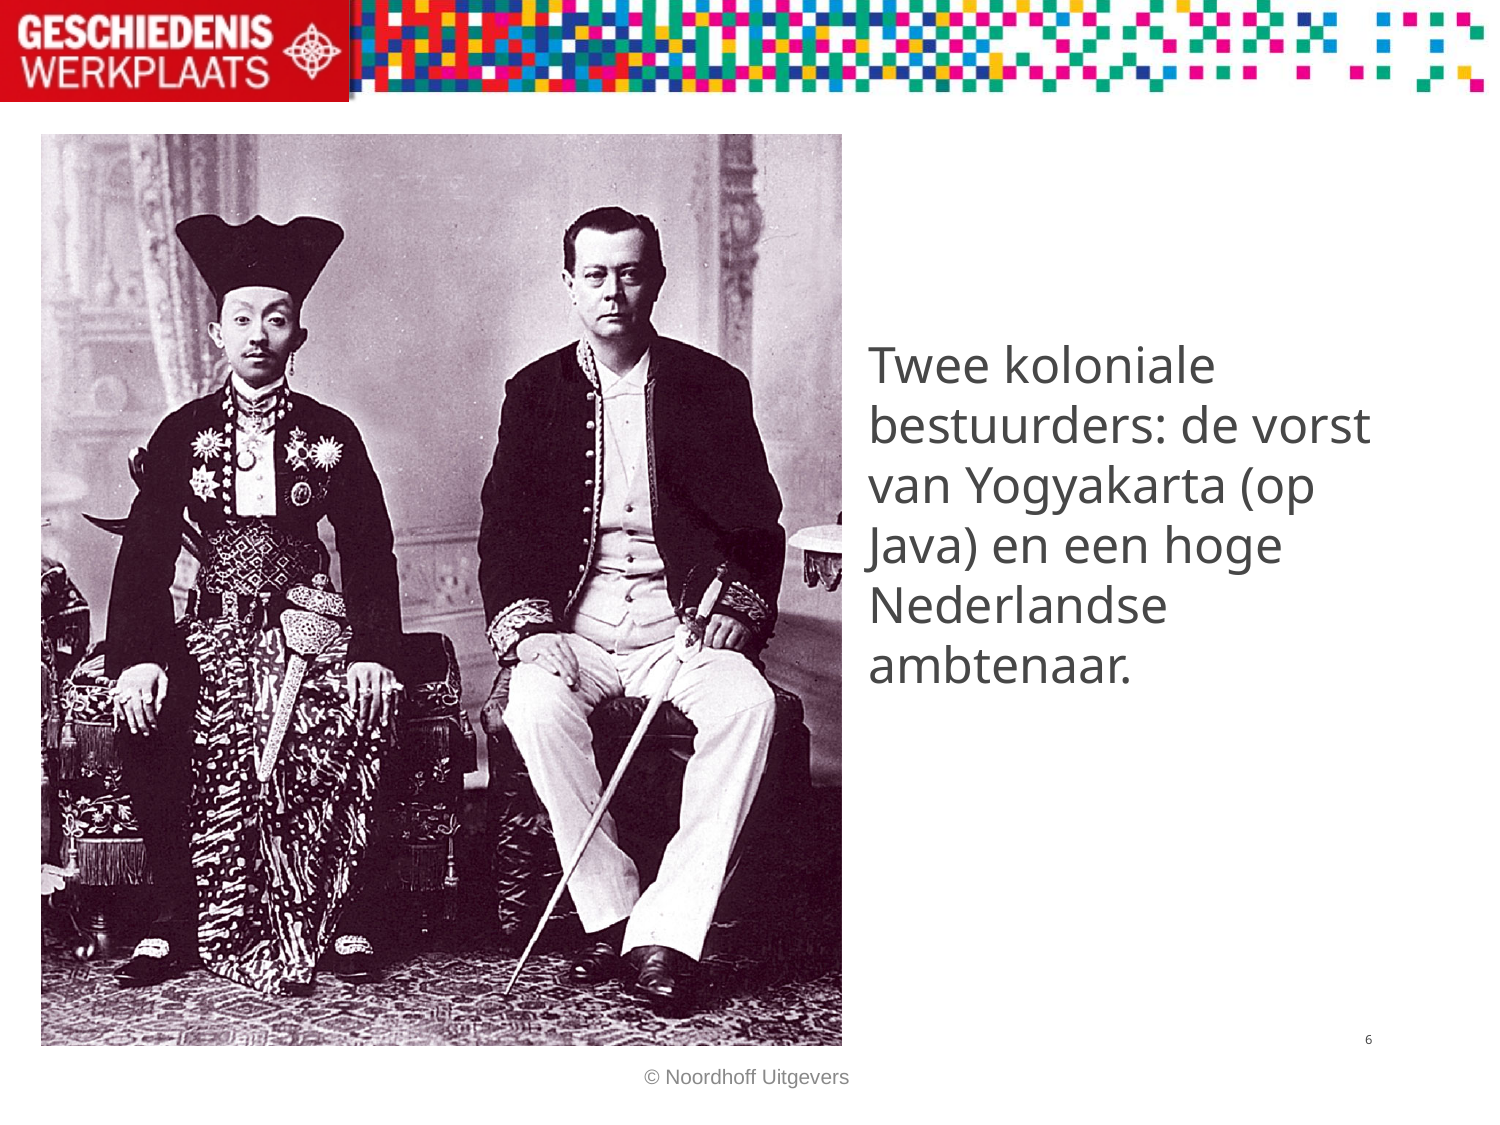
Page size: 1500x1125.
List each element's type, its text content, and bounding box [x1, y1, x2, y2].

text_box © Noordhoff Uitgevers [512, 1045, 988, 1106]
picture [0, 0, 1500, 1125]
text_box Twee koloniale bestuurders: de vorst van Yogyakarta (op Java) en een hoge Nederlandse ambtenaar. [868, 326, 1447, 693]
slide_number 6 [1325, 1025, 1388, 1063]
